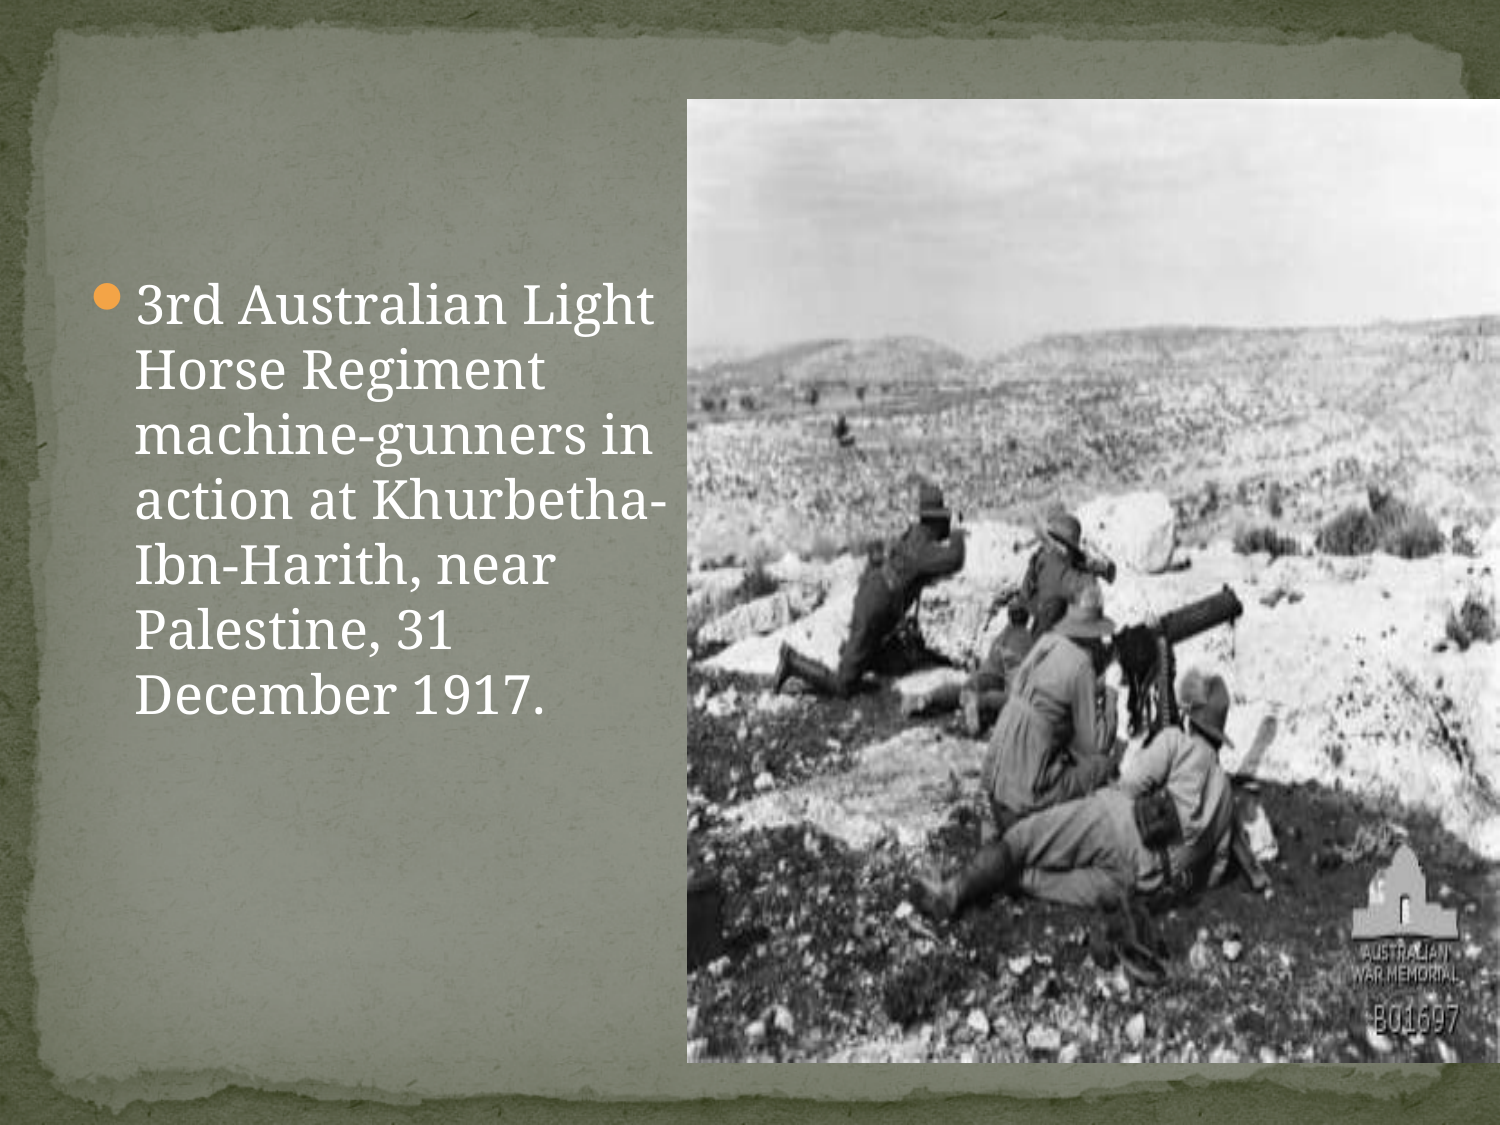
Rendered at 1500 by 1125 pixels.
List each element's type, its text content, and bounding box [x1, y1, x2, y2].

list 3rd Australian Light Horse Regiment machine-gunners in action at Khurbetha-Ibn-Harith, near Palestine, 31 December 1917. [75, 262, 676, 1005]
picture [687, 99, 1500, 1063]
